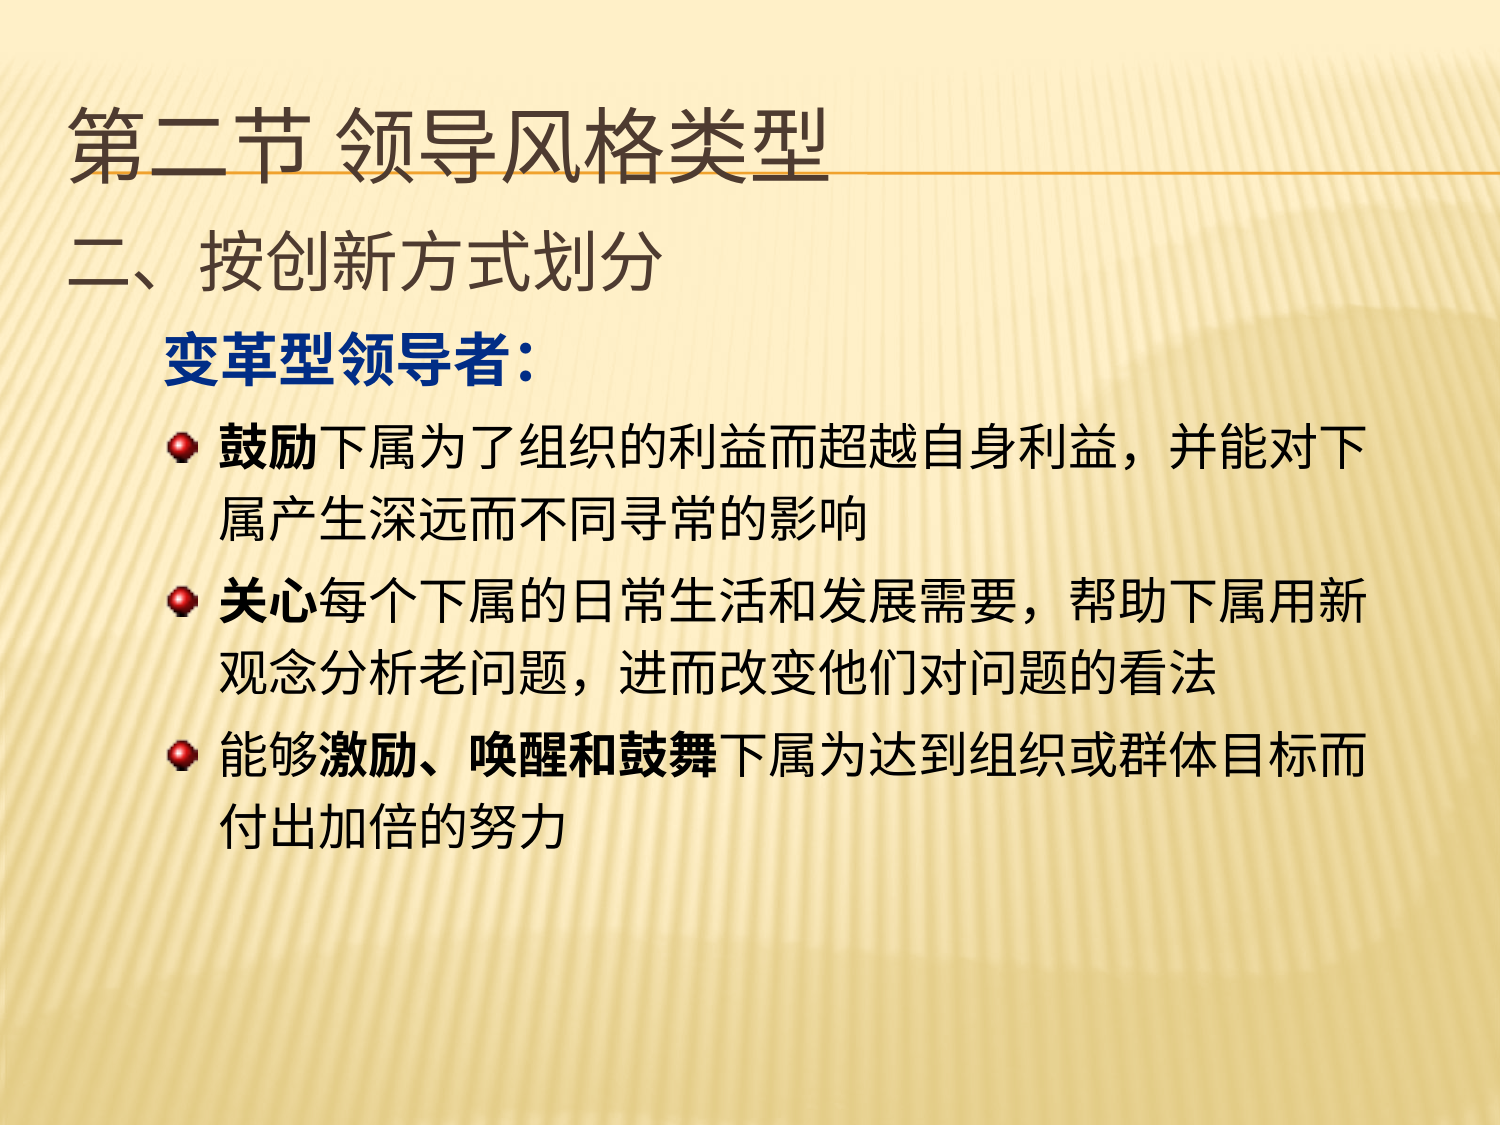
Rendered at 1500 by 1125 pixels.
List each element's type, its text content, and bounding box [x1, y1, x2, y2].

text_box 变革型领导者： 鼓励下属为了组织的利益而超越自身利益，并能对下属产生深远而不同寻常的影响 关心每个下属的日常生活和发展需要，帮助下属用新观念分析老问题，进而改变他们对问题的看法 能够激励、唤醒和鼓舞下属为达到组织或群体目标而付出加倍的努力 [147, 302, 1428, 871]
title 第二节 领导风格类型 [50, 75, 1475, 212]
picture [162, 427, 198, 463]
picture [162, 735, 198, 771]
list 二、按创新方式划分 [49, 212, 1476, 346]
picture [162, 581, 198, 617]
